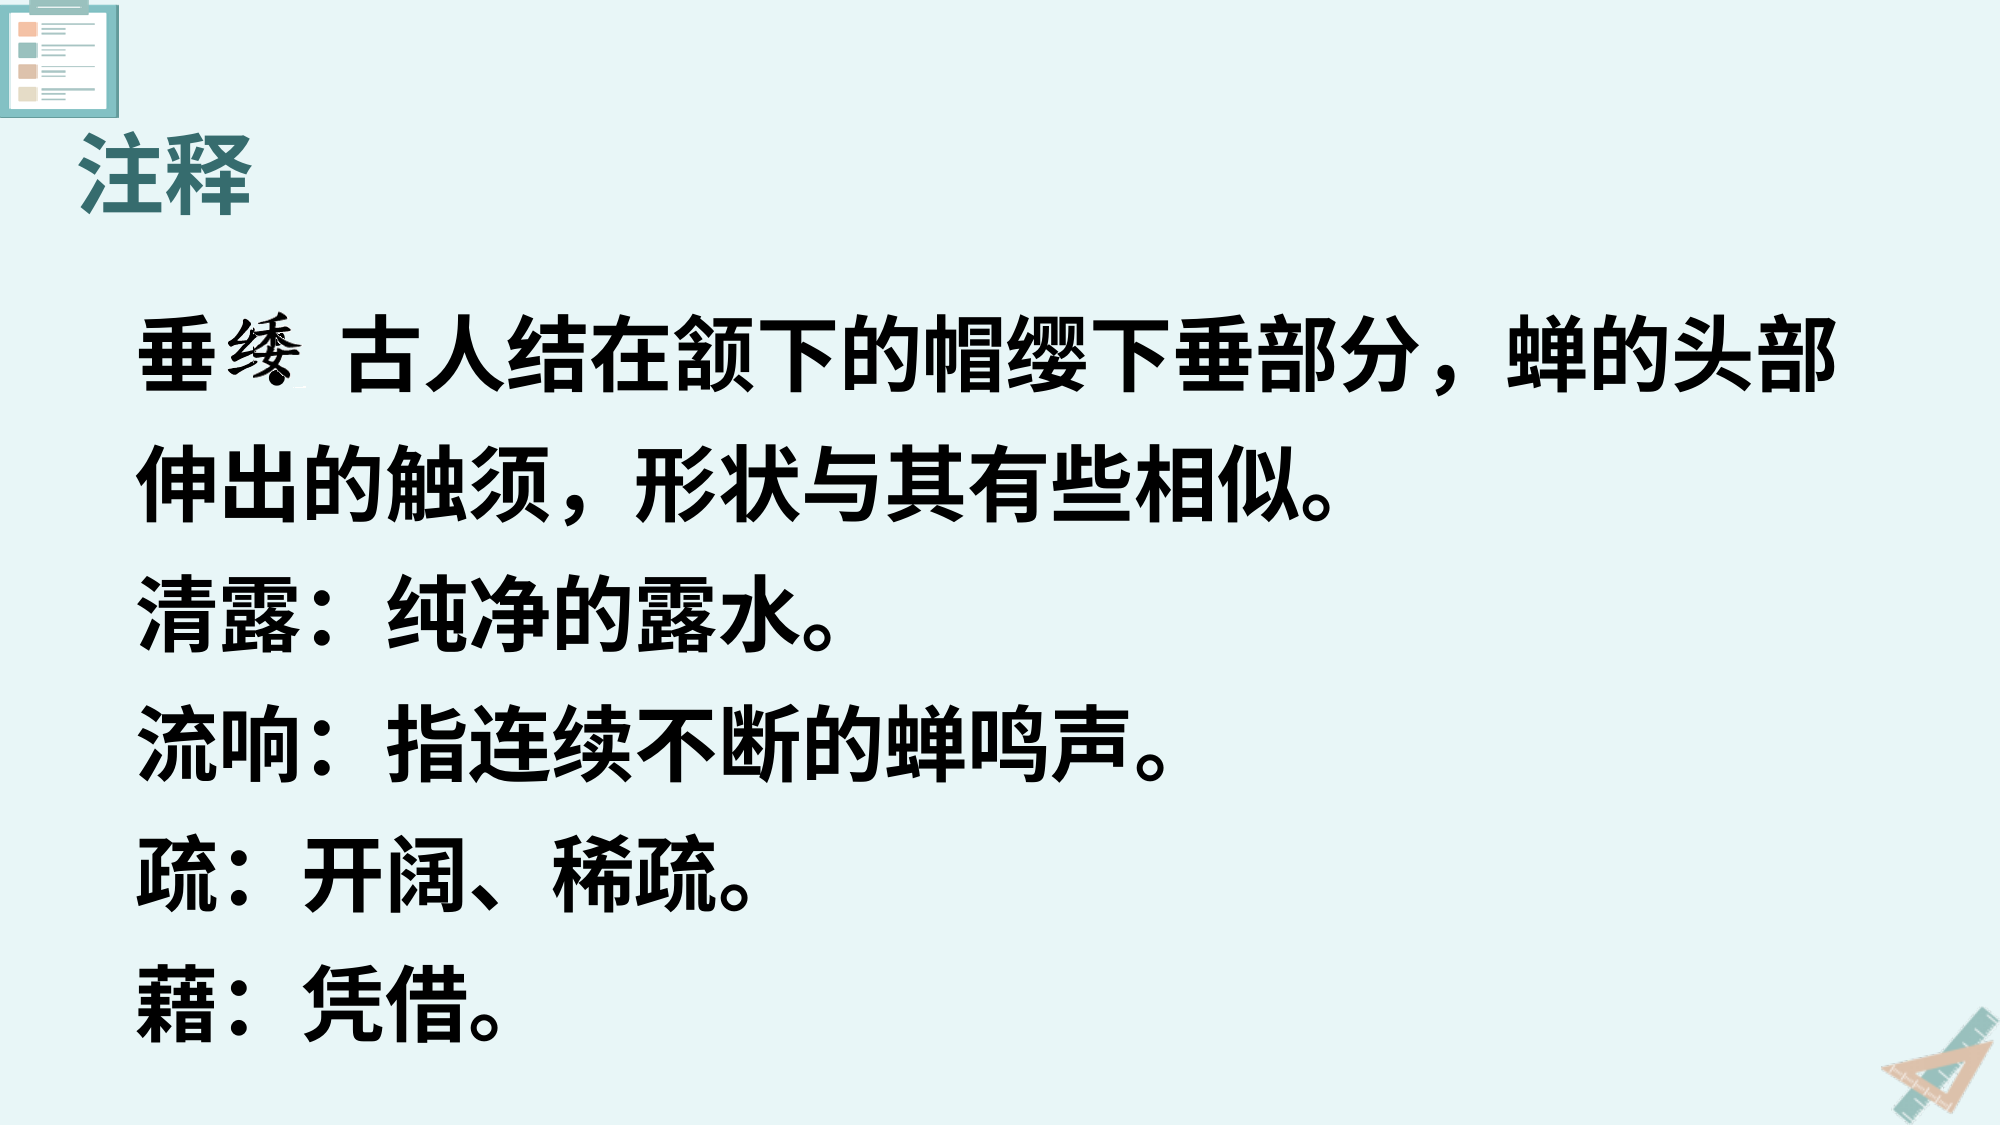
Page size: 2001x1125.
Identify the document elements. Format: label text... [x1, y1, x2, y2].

text_box 注释 [60, 110, 291, 233]
text_box 垂 ：古人结在颔下的帽缨下垂部分，蝉的头部伸出的触须，形状与其有些相似。 清露：纯净的露水。 流响：指连续不断的蝉鸣声。 疏：开阔、稀疏。 藉：凭借。 [120, 264, 1880, 1060]
picture [221, 299, 306, 391]
picture [0, 0, 119, 119]
picture [1881, 1006, 2000, 1125]
